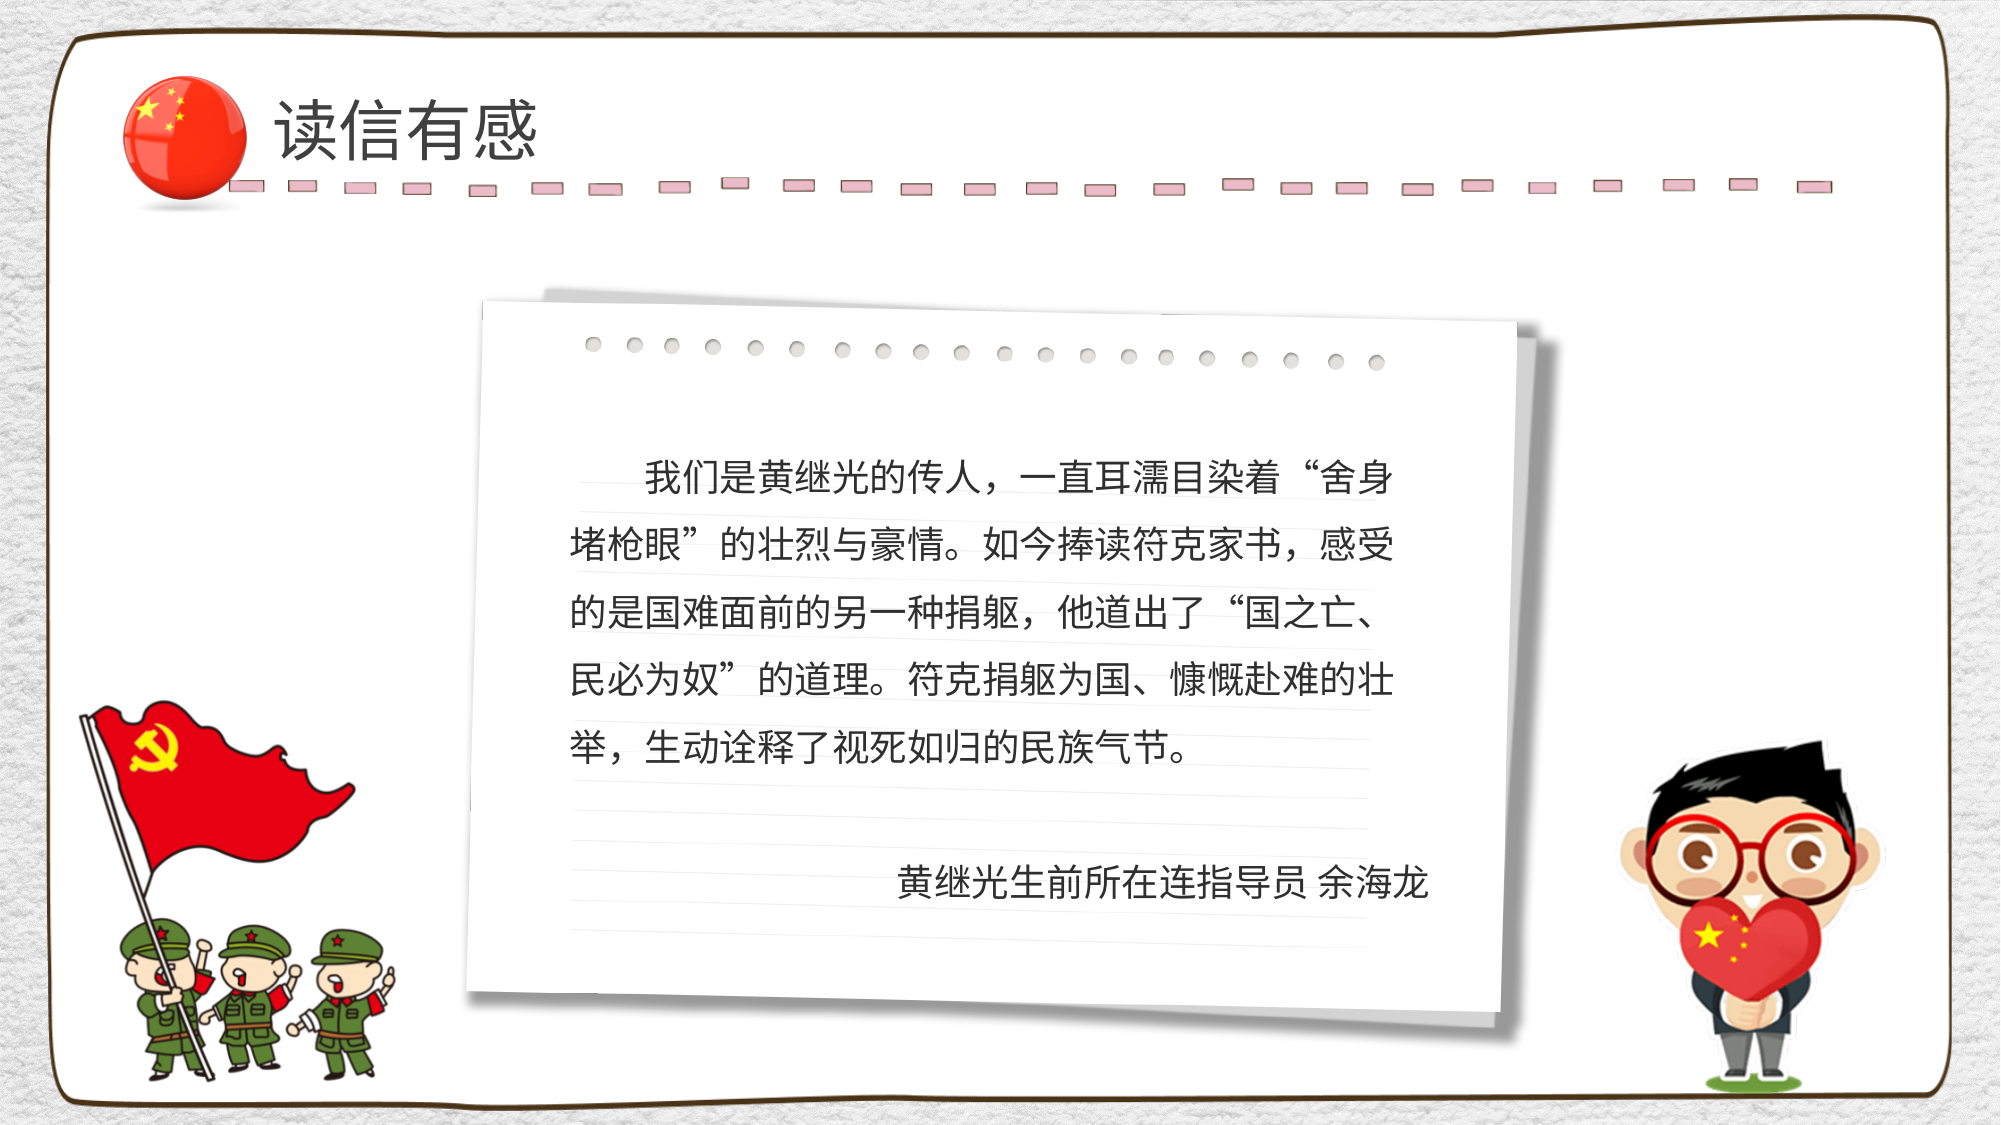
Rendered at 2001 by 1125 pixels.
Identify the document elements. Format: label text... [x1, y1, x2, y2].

text_box 读信有感 [281, 81, 1326, 177]
picture [0, 0, 2001, 1125]
